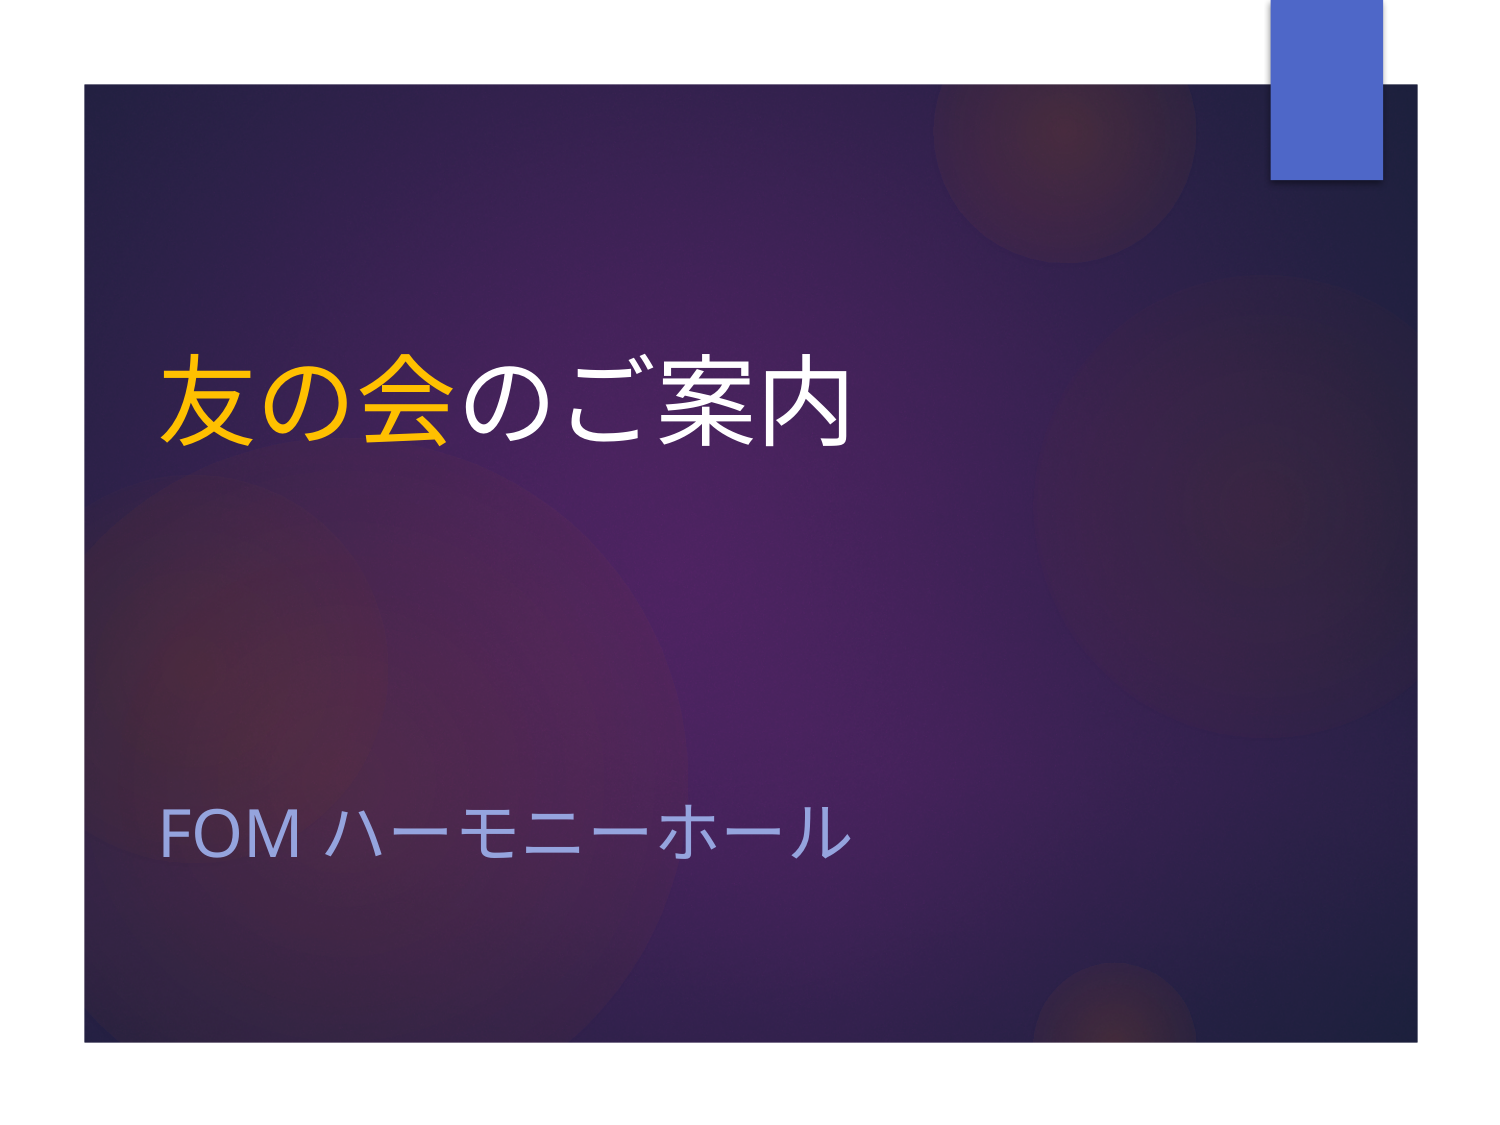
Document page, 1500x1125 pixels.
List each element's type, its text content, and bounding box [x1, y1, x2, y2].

subtitle FOMハーモニーホール [142, 783, 1113, 925]
title 友の会のご案内 [142, 334, 885, 467]
